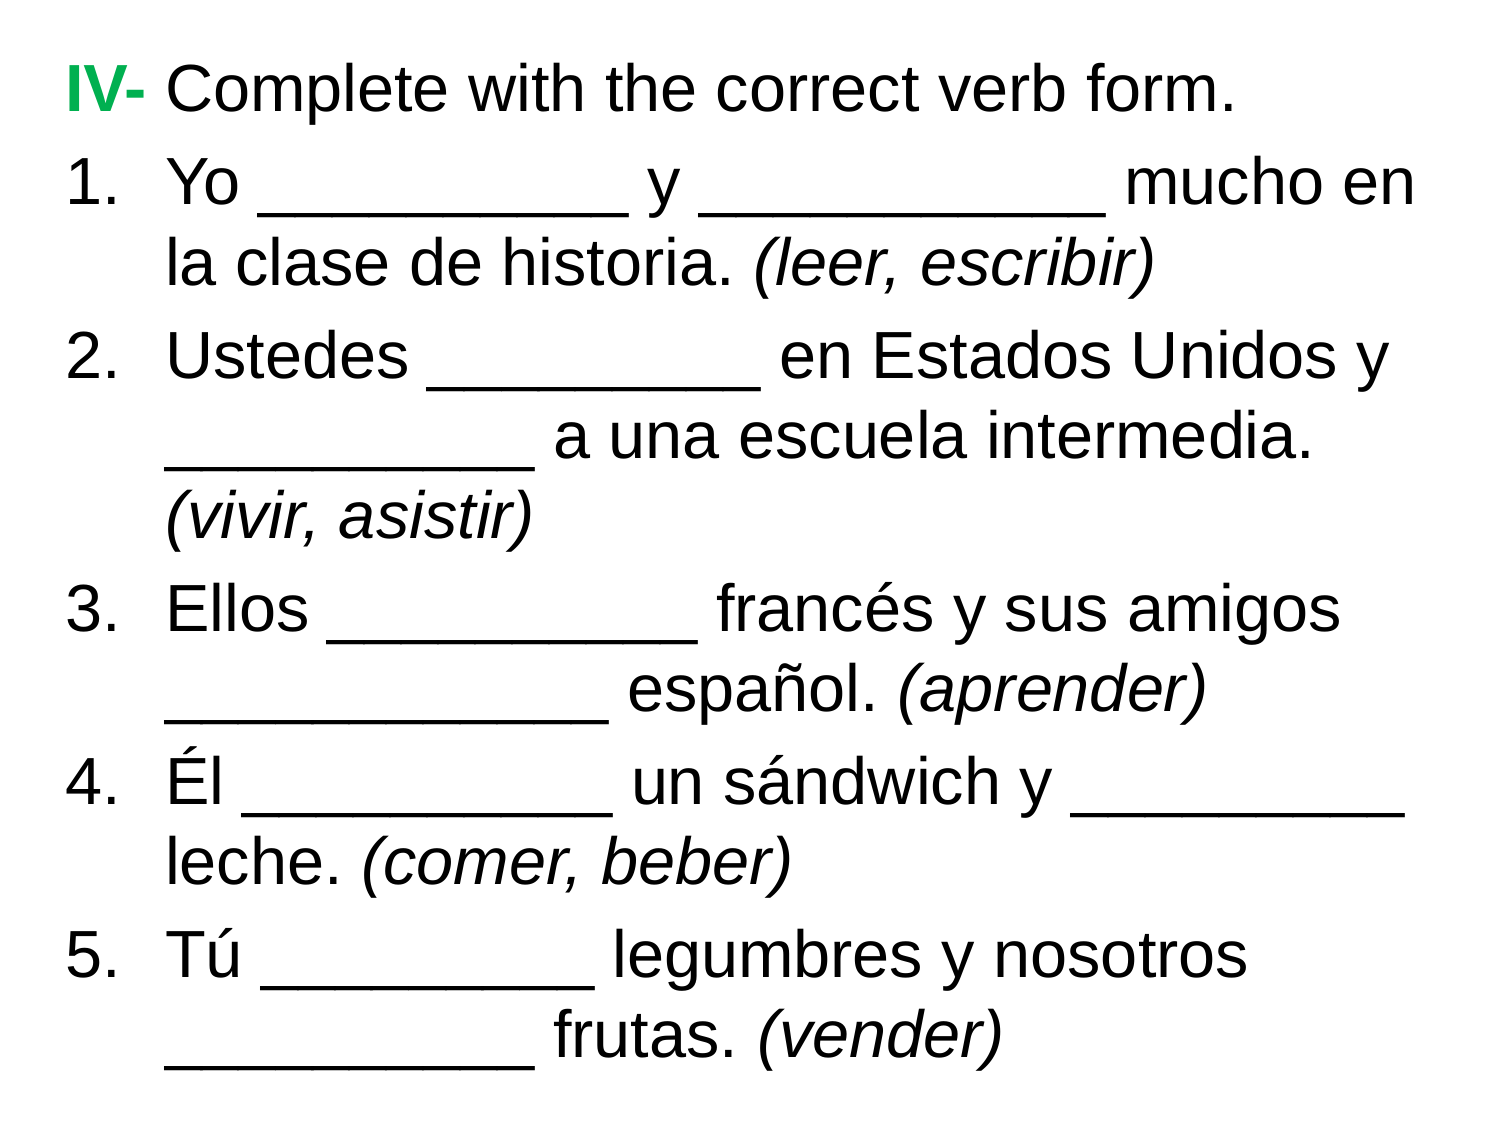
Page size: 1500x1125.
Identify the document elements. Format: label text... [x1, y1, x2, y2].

list IV- Complete with the correct verb form. Yo __________ y ___________ mucho en la clase de historia. (leer, escribir) Ustedes _________ en Estados Unidos y __________ a una escuela intermedia. (vivir, asistir) Ellos __________ francés y sus amigos ____________ español. (aprender) Él __________ un sándwich y _________ leche. (comer, beber) Tú _________ legumbres y nosotros __________ frutas. (vender) [50, 37, 1450, 1100]
